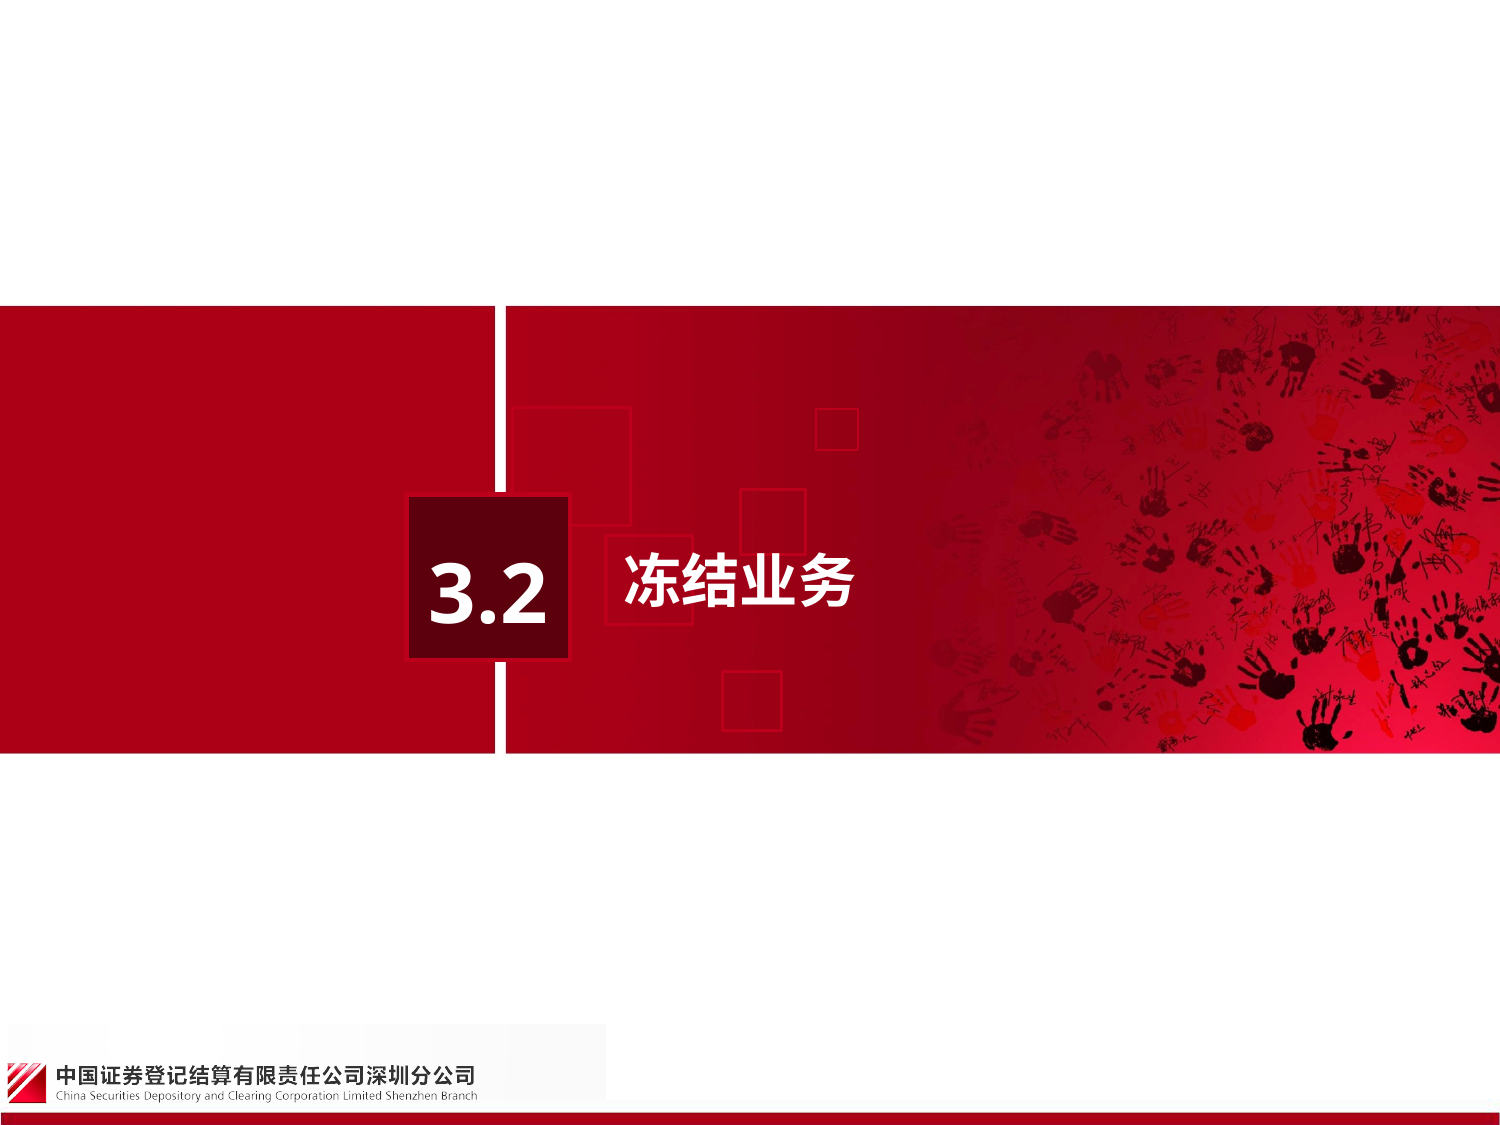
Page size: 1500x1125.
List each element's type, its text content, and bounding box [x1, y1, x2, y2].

list 3.2 [404, 492, 572, 662]
picture [0, 0, 1500, 1125]
title 冻结业务 [608, 520, 1459, 639]
